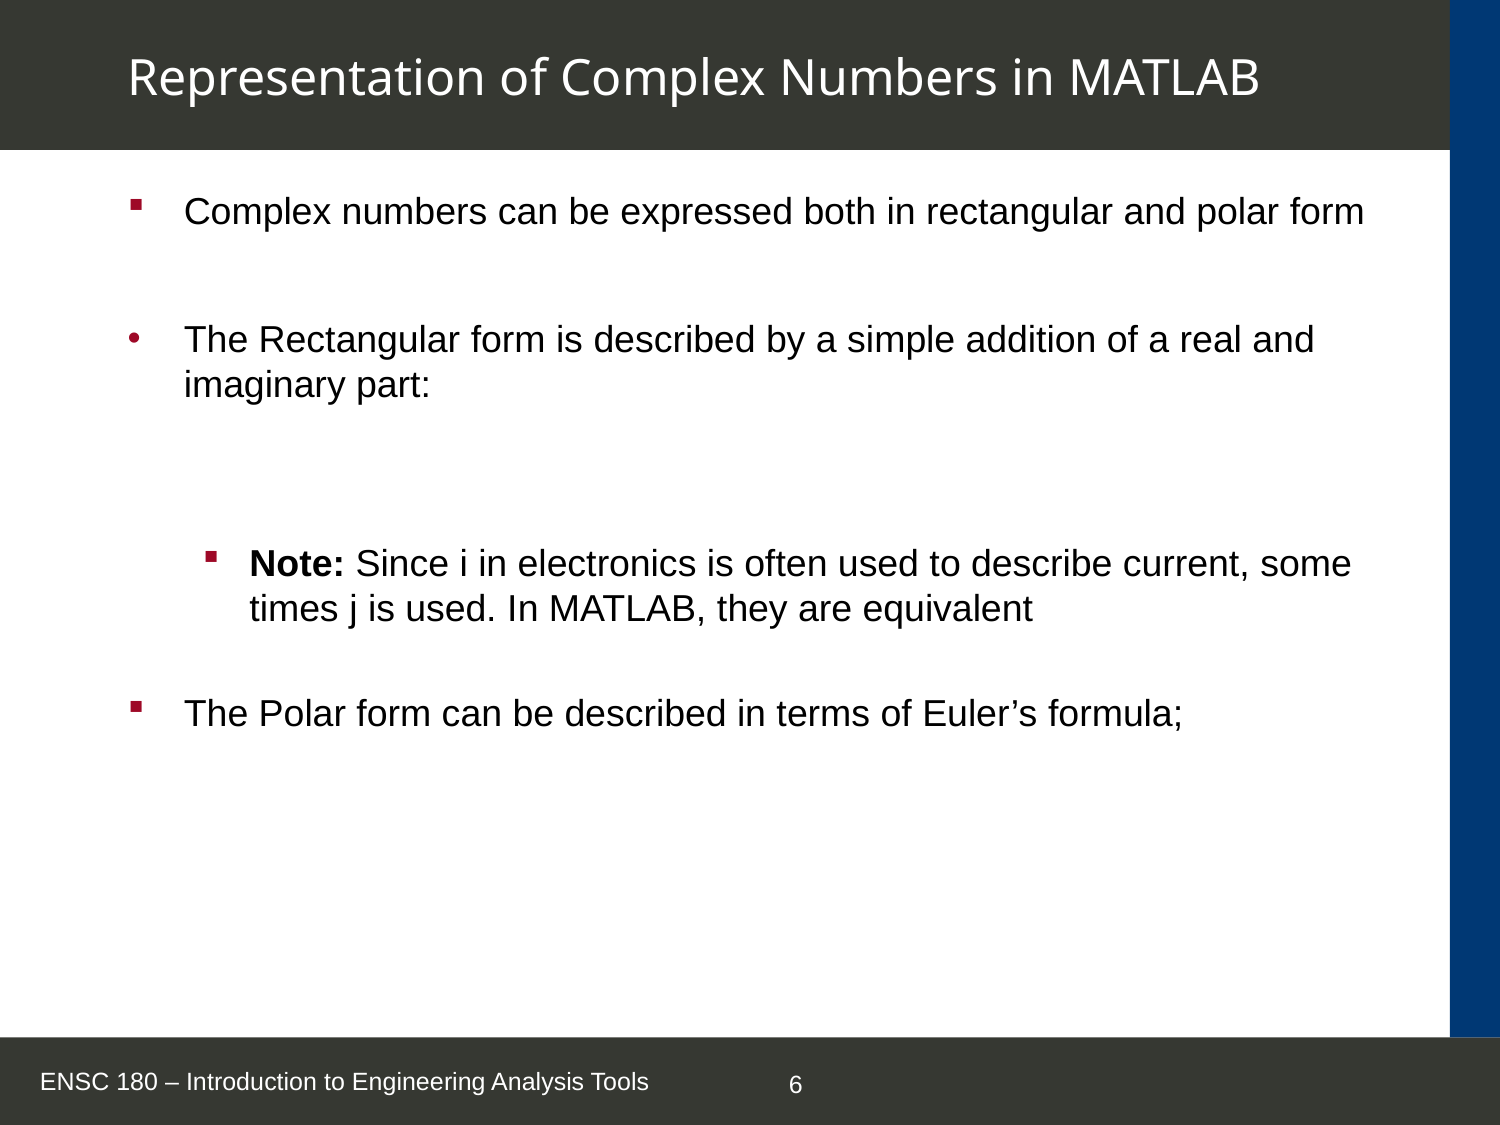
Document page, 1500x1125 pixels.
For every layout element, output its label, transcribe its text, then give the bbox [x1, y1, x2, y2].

title Representation of Complex Numbers in MATLAB [112, 37, 1450, 138]
footer ENSC 180 – Introduction to Engineering Analysis Tools [24, 1057, 740, 1113]
